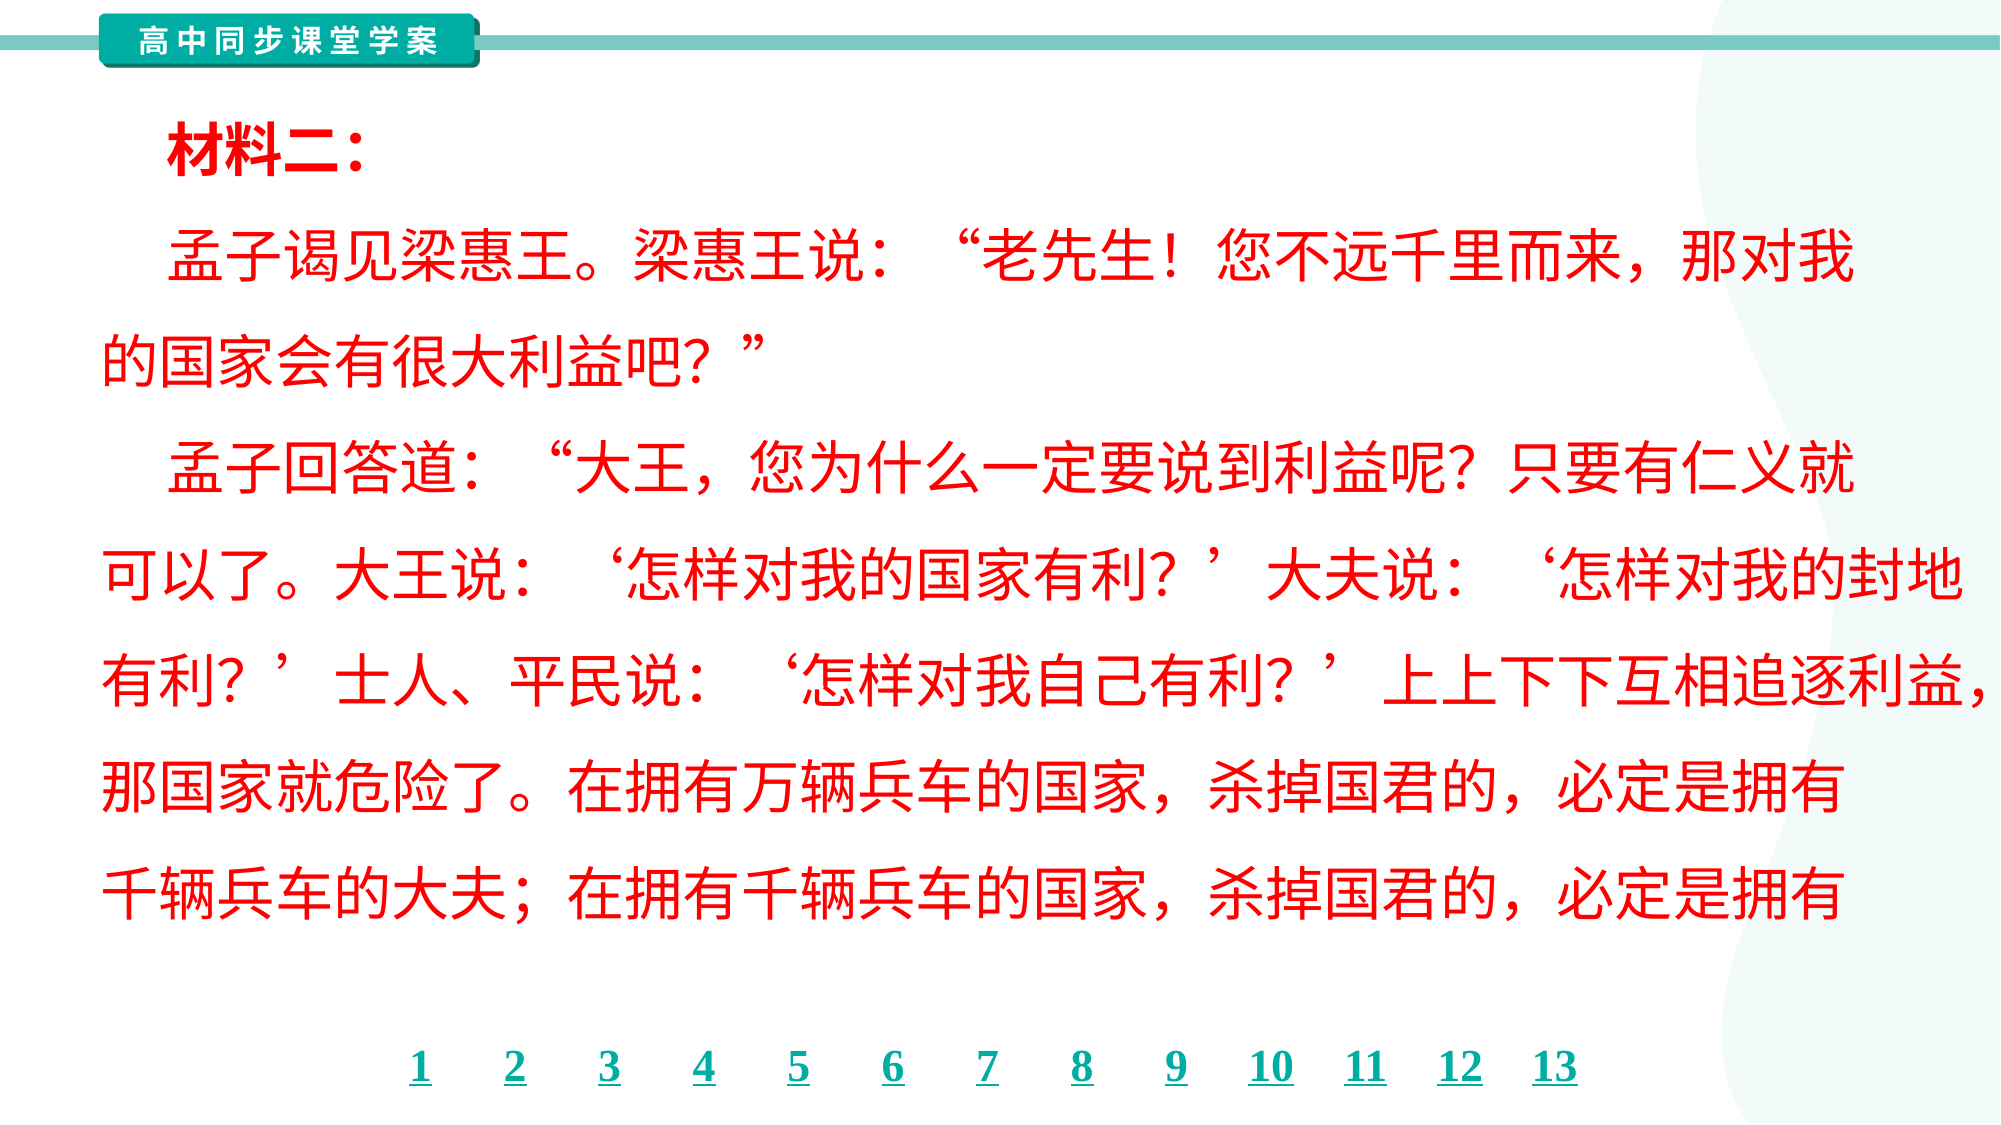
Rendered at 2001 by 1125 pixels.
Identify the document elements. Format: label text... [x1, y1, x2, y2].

picture [0, 0, 2000, 1125]
text_box 材料二： 孟子谒见梁惠王。梁惠王说：“老先生！您不远千里而来，那对我 的国家会有很大利益吧？” 孟子回答道：“大王，您为什么一定要说到利益呢？只要有仁义就 可以了。大王说：‘怎样对我的国家有利？’大夫说：‘怎样对我的封地 有利？’士人、平民说：‘怎样对我自己有利？’上上下下互相追逐利益， 那国家就危险了。在拥有万辆兵车的国家，杀掉国君的，必定是拥有 千辆兵车的大夫；在拥有千辆兵车的国家，杀掉国君的，必定是拥有 [100, 76, 1899, 927]
